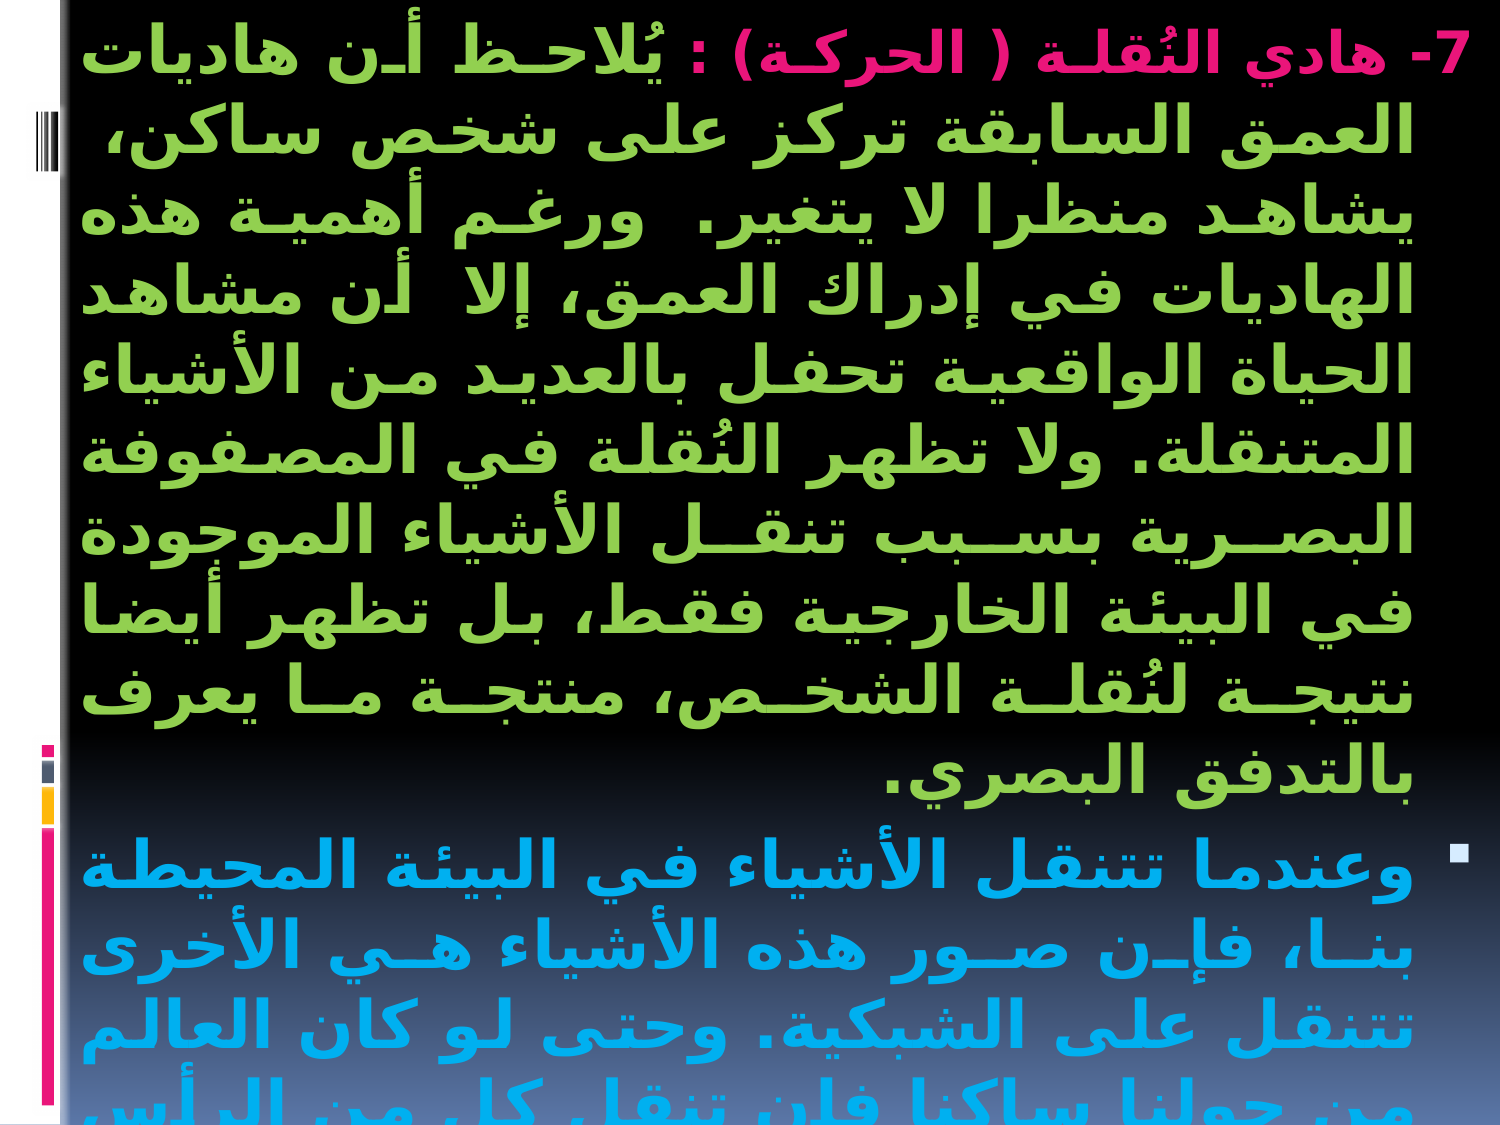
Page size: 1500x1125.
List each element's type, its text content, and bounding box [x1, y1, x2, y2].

list 7- هادي النُقلة ( الحركة) : يُلاحظ أن هاديات العمق السابقة تركز على شخص ساكن، يشاهد منظرا لا يتغير. ورغم أهمية هذه الهاديات في إدراك العمق، إلا أن مشاهد الحياة الواقعية تحفل بالعديد من الأشياء المتنقلة. ولا تظهر النُقلة في المصفوفة البصرية بسبب تنقل الأشياء الموجودة في البيئة الخارجية فقط، بل تظهر أيضا نتيجة لنُقلة الشخص، منتجة ما يعرف بالتدفق البصري. وعندما تتنقل الأشياء في البيئة المحيطة بنا، فإن صور هذه الأشياء هي الأخرى تتنقل على الشبكية. وحتى لو كان العالم من حولنا ساكنا فإن تنقل كل من الرأس والعينين يُنتج نُقلاً مستمرة لصور الأشياء على الشبكية. ومن ثم تظهر النُقلة نتيجة للتغيرات في مواقع الأشياء عبر الوقت. لهذا يقتضي إدراك النقلة تعريف الشيء المرئي، ثم تحديد الموقع الذي يوجد فيه، ثم تحديد التغيرات التي تطرأ على موقع الشيء من لحظة إلى أخرى. [64, 0, 1500, 1125]
